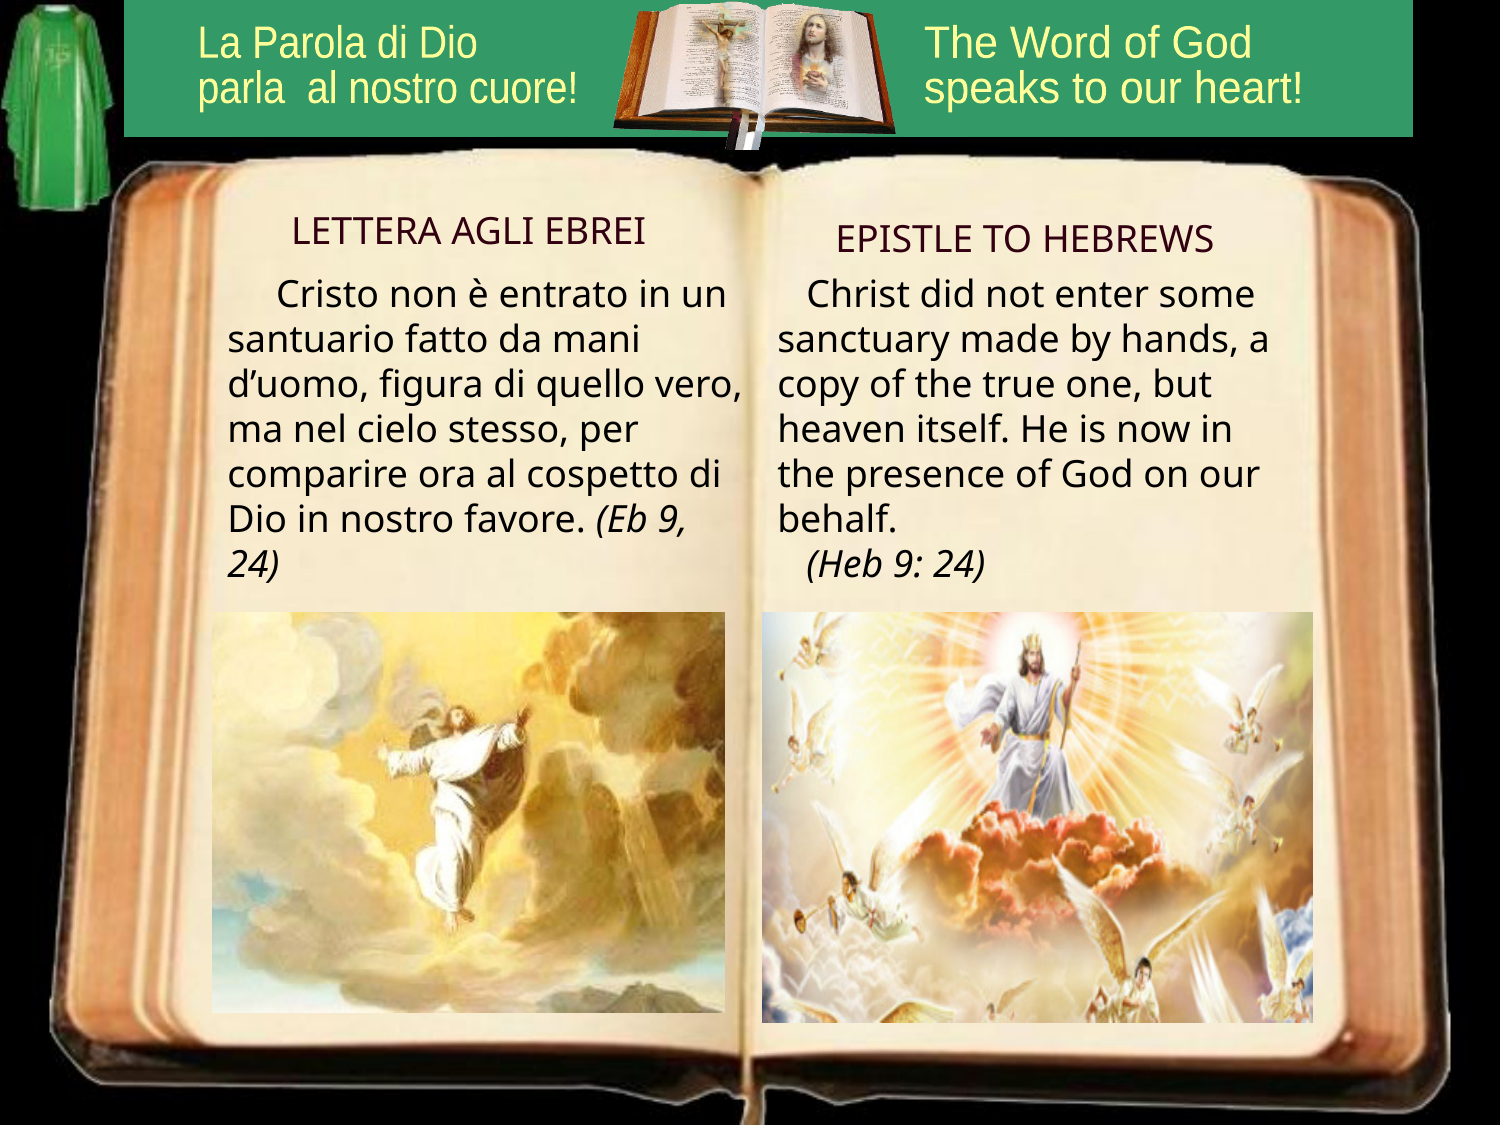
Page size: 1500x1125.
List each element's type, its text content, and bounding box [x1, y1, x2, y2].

text_box [124, 0, 599, 137]
title EPISTLE TO HEBREWS [687, 200, 1363, 275]
text_box LETTERA AGLI EBREI [212, 199, 725, 260]
text_box Christ did not enter some sanctuary made by hands, a copy of the true one, but heaven itself. He is now in the presence of God on our behalf. (Heb 9: 24) [762, 262, 1313, 593]
text_box [900, 0, 1413, 137]
text_box Cristo non è entrato in un santuario fatto da mani d’uomo, figura di quello vero, ma nel cielo stesso, per comparire ora al cospetto di Dio in nostro favore. (Eb 9, 24) [212, 262, 762, 593]
picture [0, 0, 1500, 1125]
